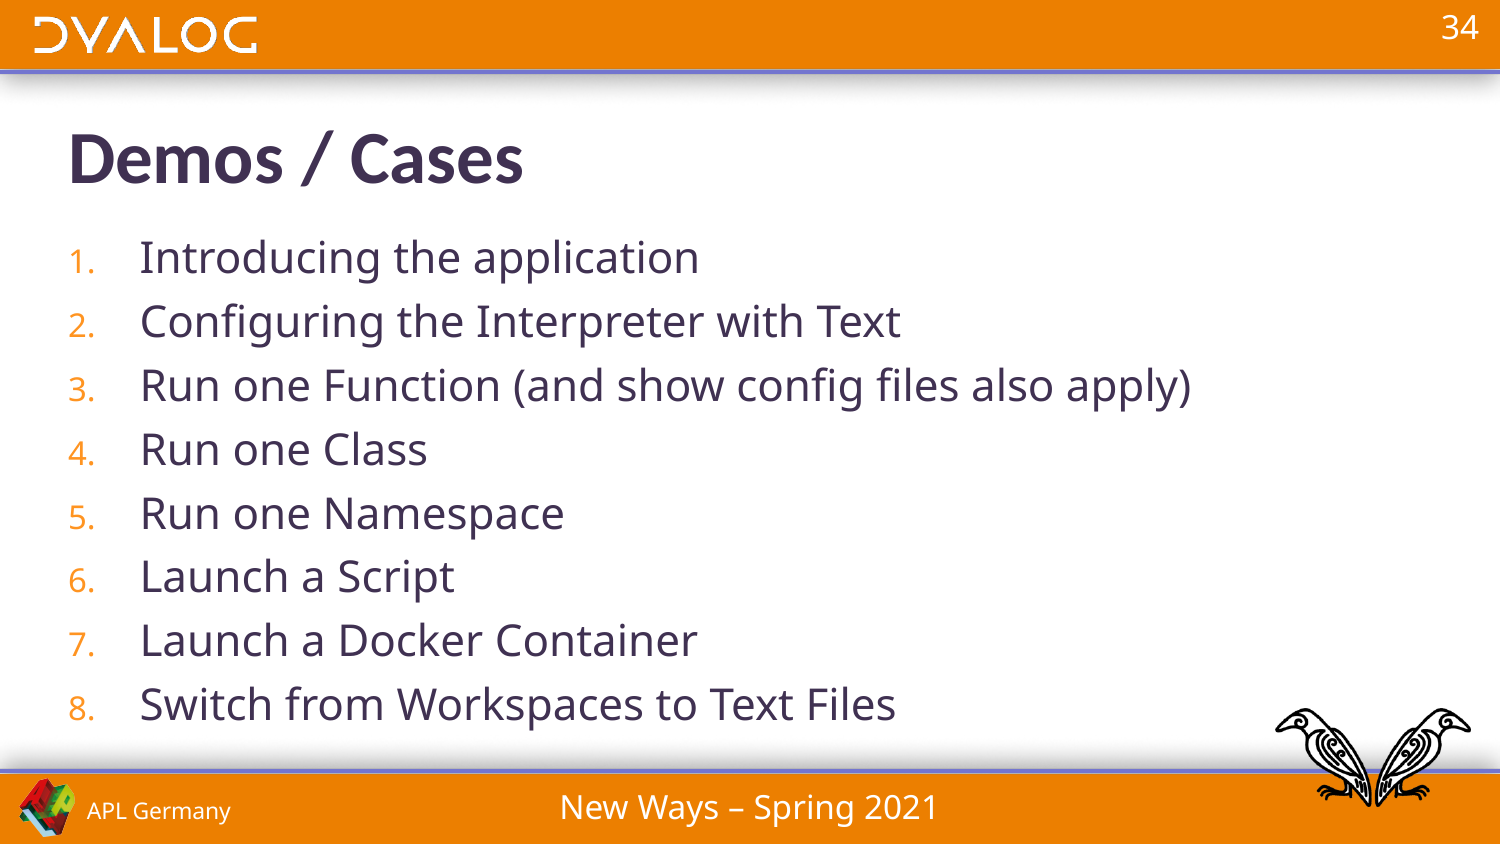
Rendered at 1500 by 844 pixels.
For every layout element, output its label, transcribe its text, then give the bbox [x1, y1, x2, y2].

title Demos / Cases [53, 104, 1444, 202]
picture [0, 0, 1500, 108]
list Introducing the application Configuring the Interpreter with Text Run one Function (and show config files also apply) Run one Class Run one Namespace Launch a Script Launch a Docker Container Switch from Workspaces to Text Files [53, 222, 1444, 740]
picture [0, 708, 1500, 844]
